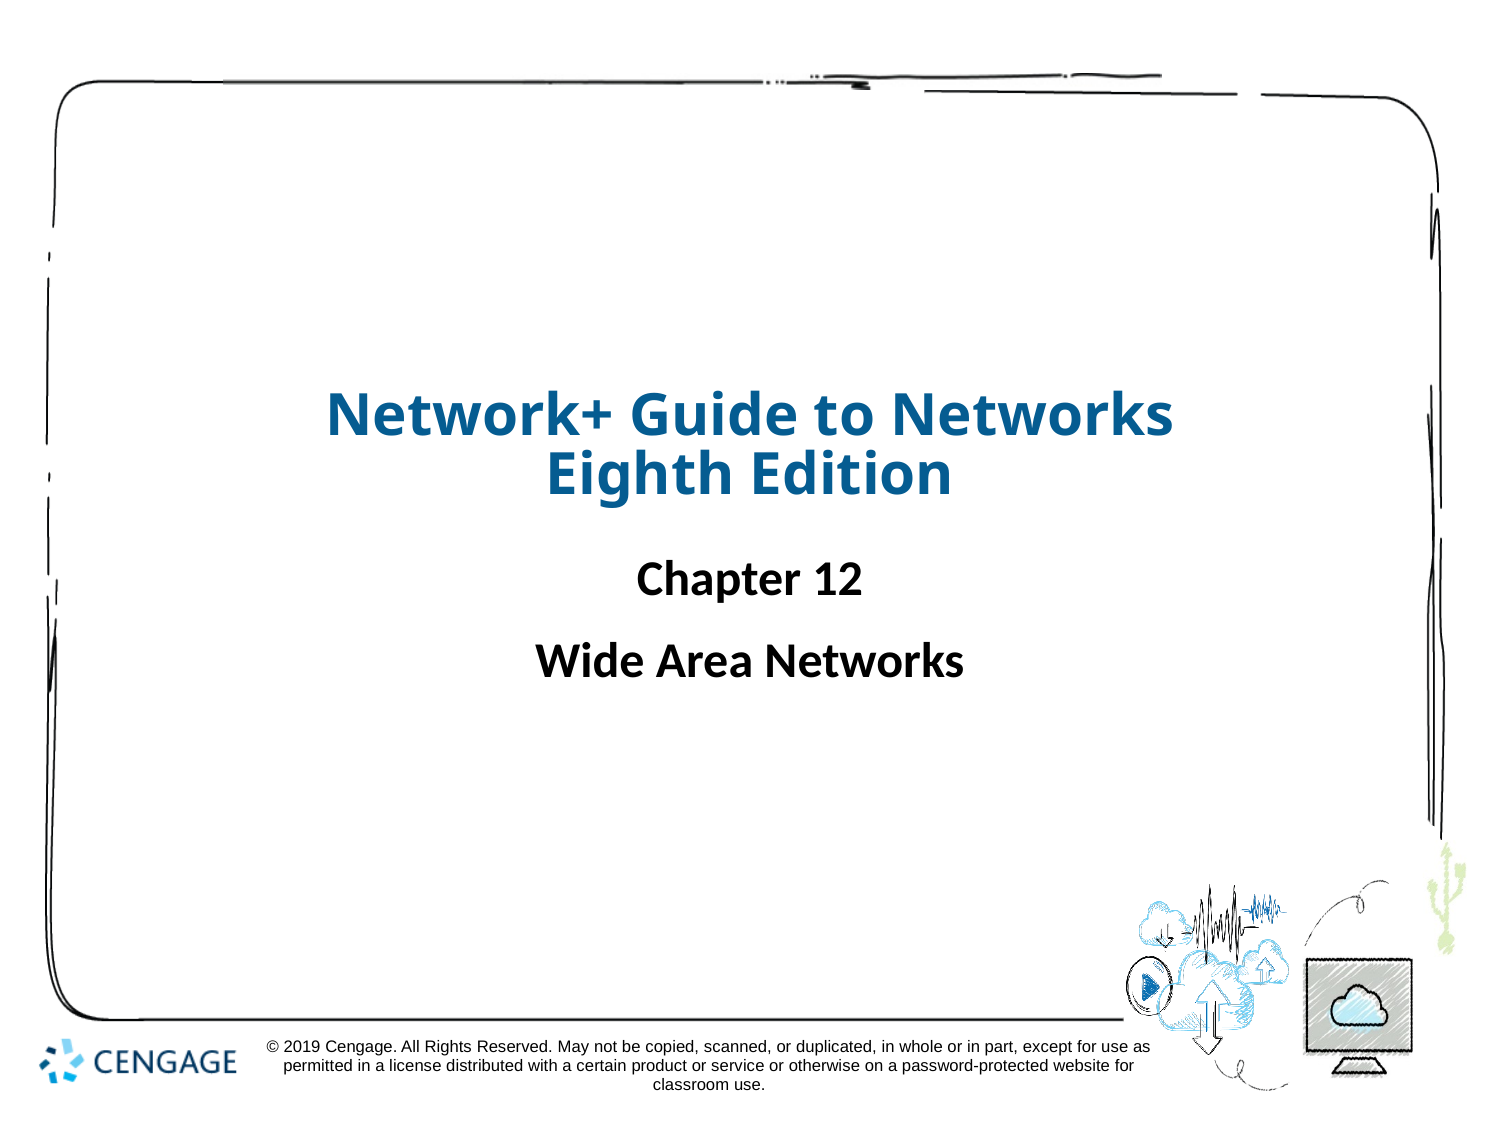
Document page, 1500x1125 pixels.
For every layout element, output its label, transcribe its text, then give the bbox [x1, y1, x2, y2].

picture [1302, 863, 1413, 1079]
list © 2019 Cengage. All Rights Reserved. May not be copied, scanned, or duplicated, in whole or in part, except for use as permitted in a license distributed with a certain product or service or otherwise on a password-protected website for classroom use. [243, 1037, 1175, 1096]
picture [19, 41, 1475, 1118]
title Network+ Guide to Networks Eighth Edition [114, 387, 1386, 507]
subtitle Chapter 12 Wide Area Networks [114, 549, 1386, 691]
